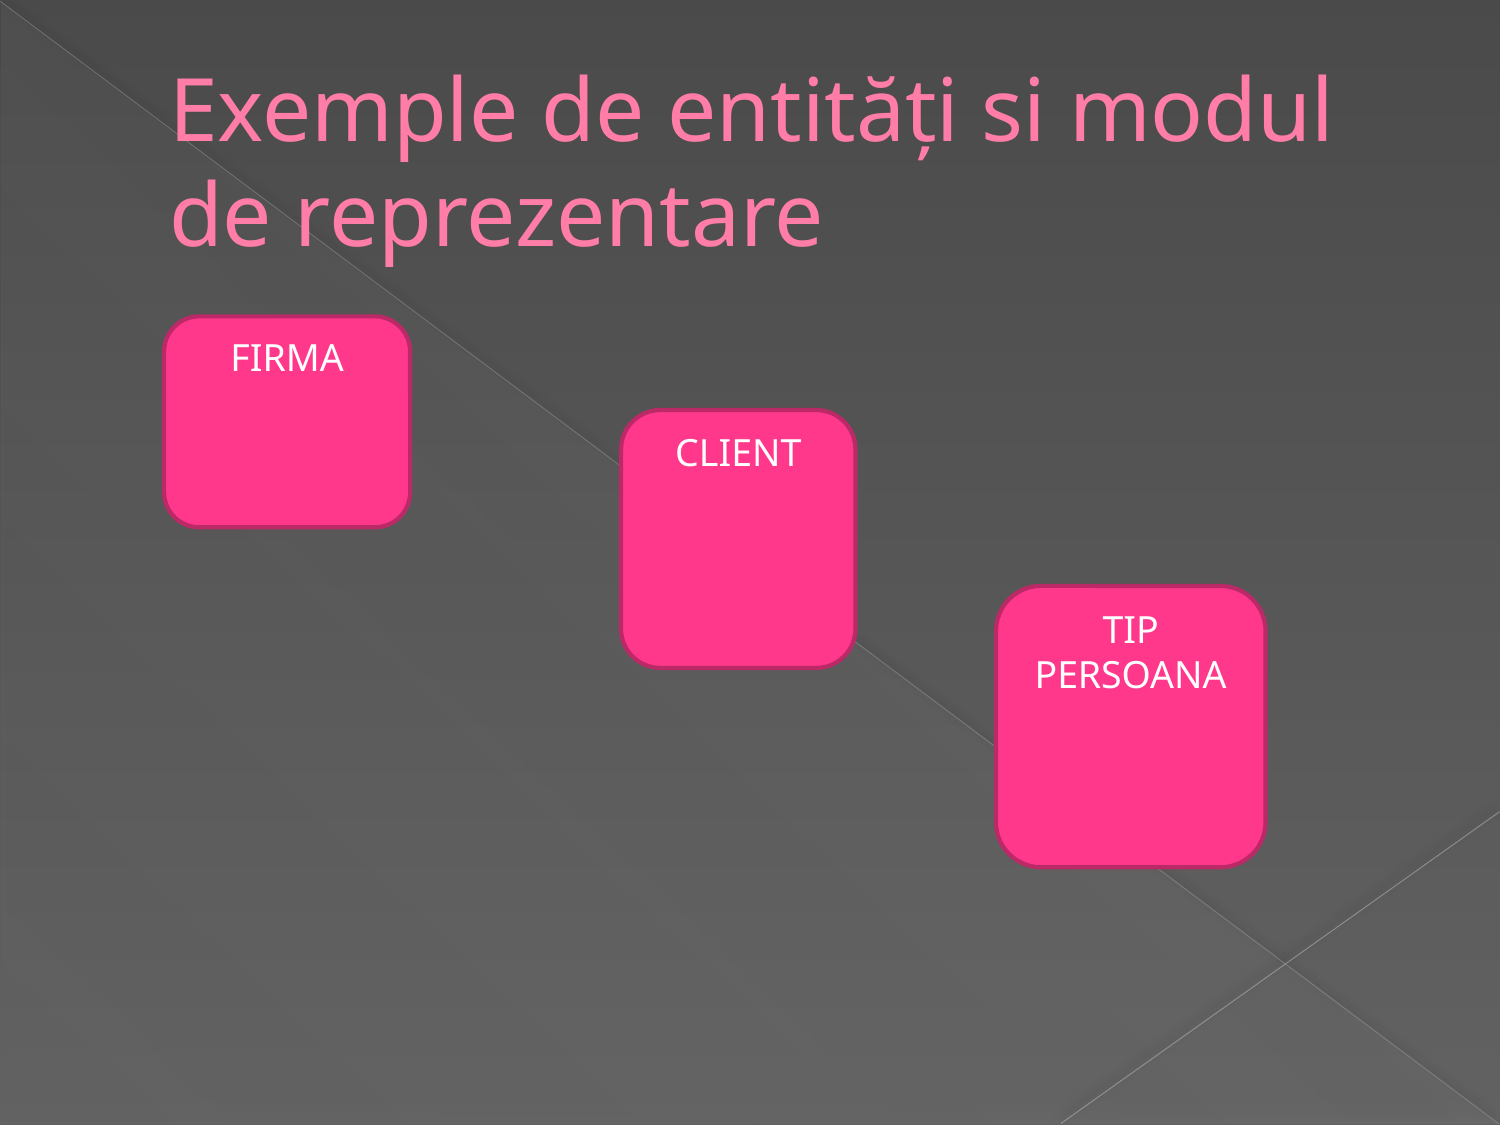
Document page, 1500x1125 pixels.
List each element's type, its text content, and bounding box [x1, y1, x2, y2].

text_box CLIENT [618, 407, 858, 671]
list [75, 308, 1425, 1059]
text_box FIRMA [161, 314, 413, 530]
title Exemple de entităţi si modul de reprezentare [75, 43, 1425, 274]
text_box TIP PERSOANA [993, 583, 1268, 870]
